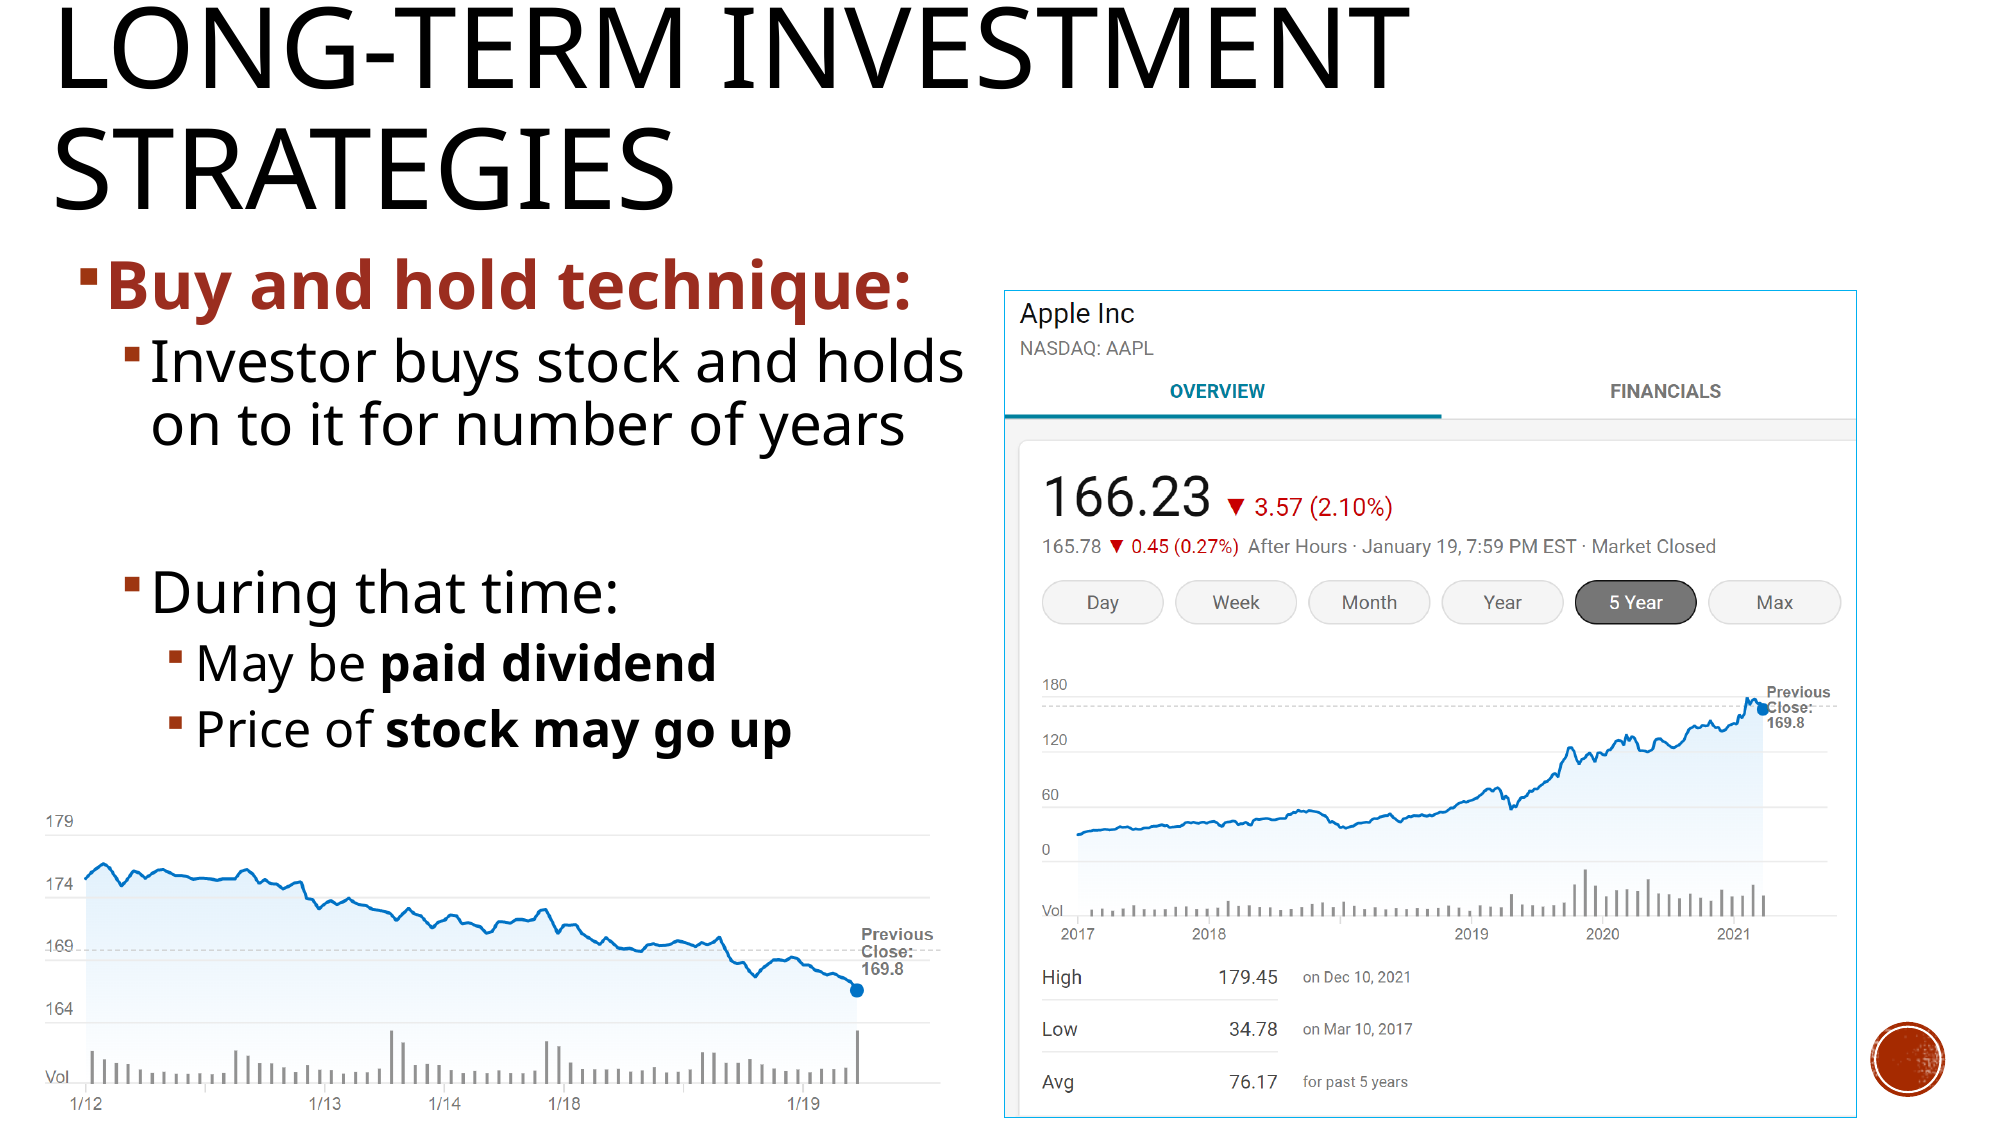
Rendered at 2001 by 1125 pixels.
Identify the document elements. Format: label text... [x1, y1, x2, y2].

title Long-term Investment Strategies [36, 0, 1687, 245]
picture [36, 776, 948, 1125]
list Buy and hold technique: Investor buys stock and holds on to it for number of years During that time: May be paid dividend Price of stock may go up [60, 244, 1809, 930]
picture [1006, 292, 1855, 1116]
